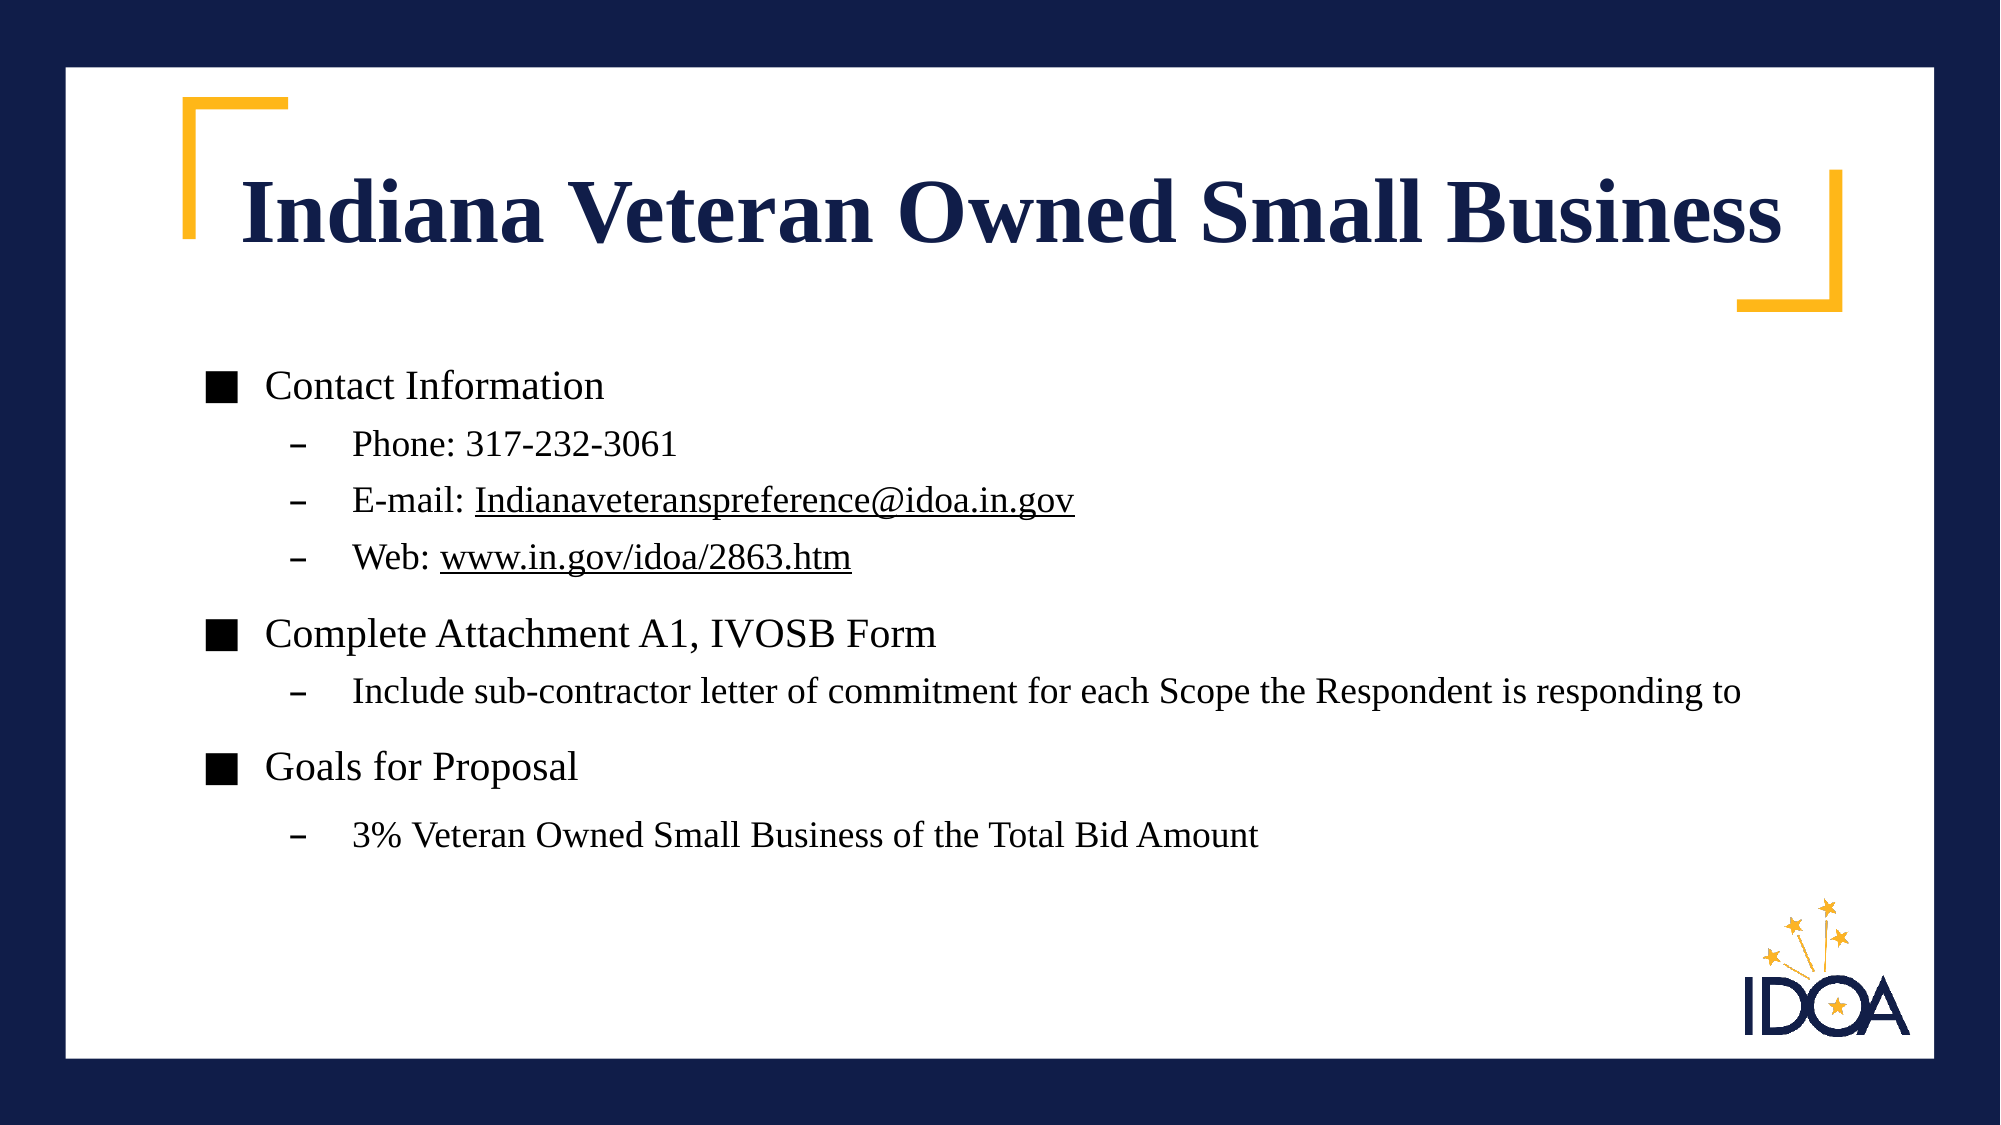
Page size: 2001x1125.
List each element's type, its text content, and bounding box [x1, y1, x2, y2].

picture [1702, 857, 1959, 1114]
title Indiana Veteran Owned Small Business [225, 142, 1820, 279]
text_box Contact Information Phone: 317-232-3061 E-mail: Indianaveteranspreference@idoa.in.gov Web: www.in.gov/idoa/2863.htm Complete Attachment A1, IVOSB Form Include sub-contractor letter of commitment for each Scope the Respondent is responding to Goals for Proposal 3% Veteran Owned Small Business of the Total Bid Amount [187, 292, 1838, 943]
